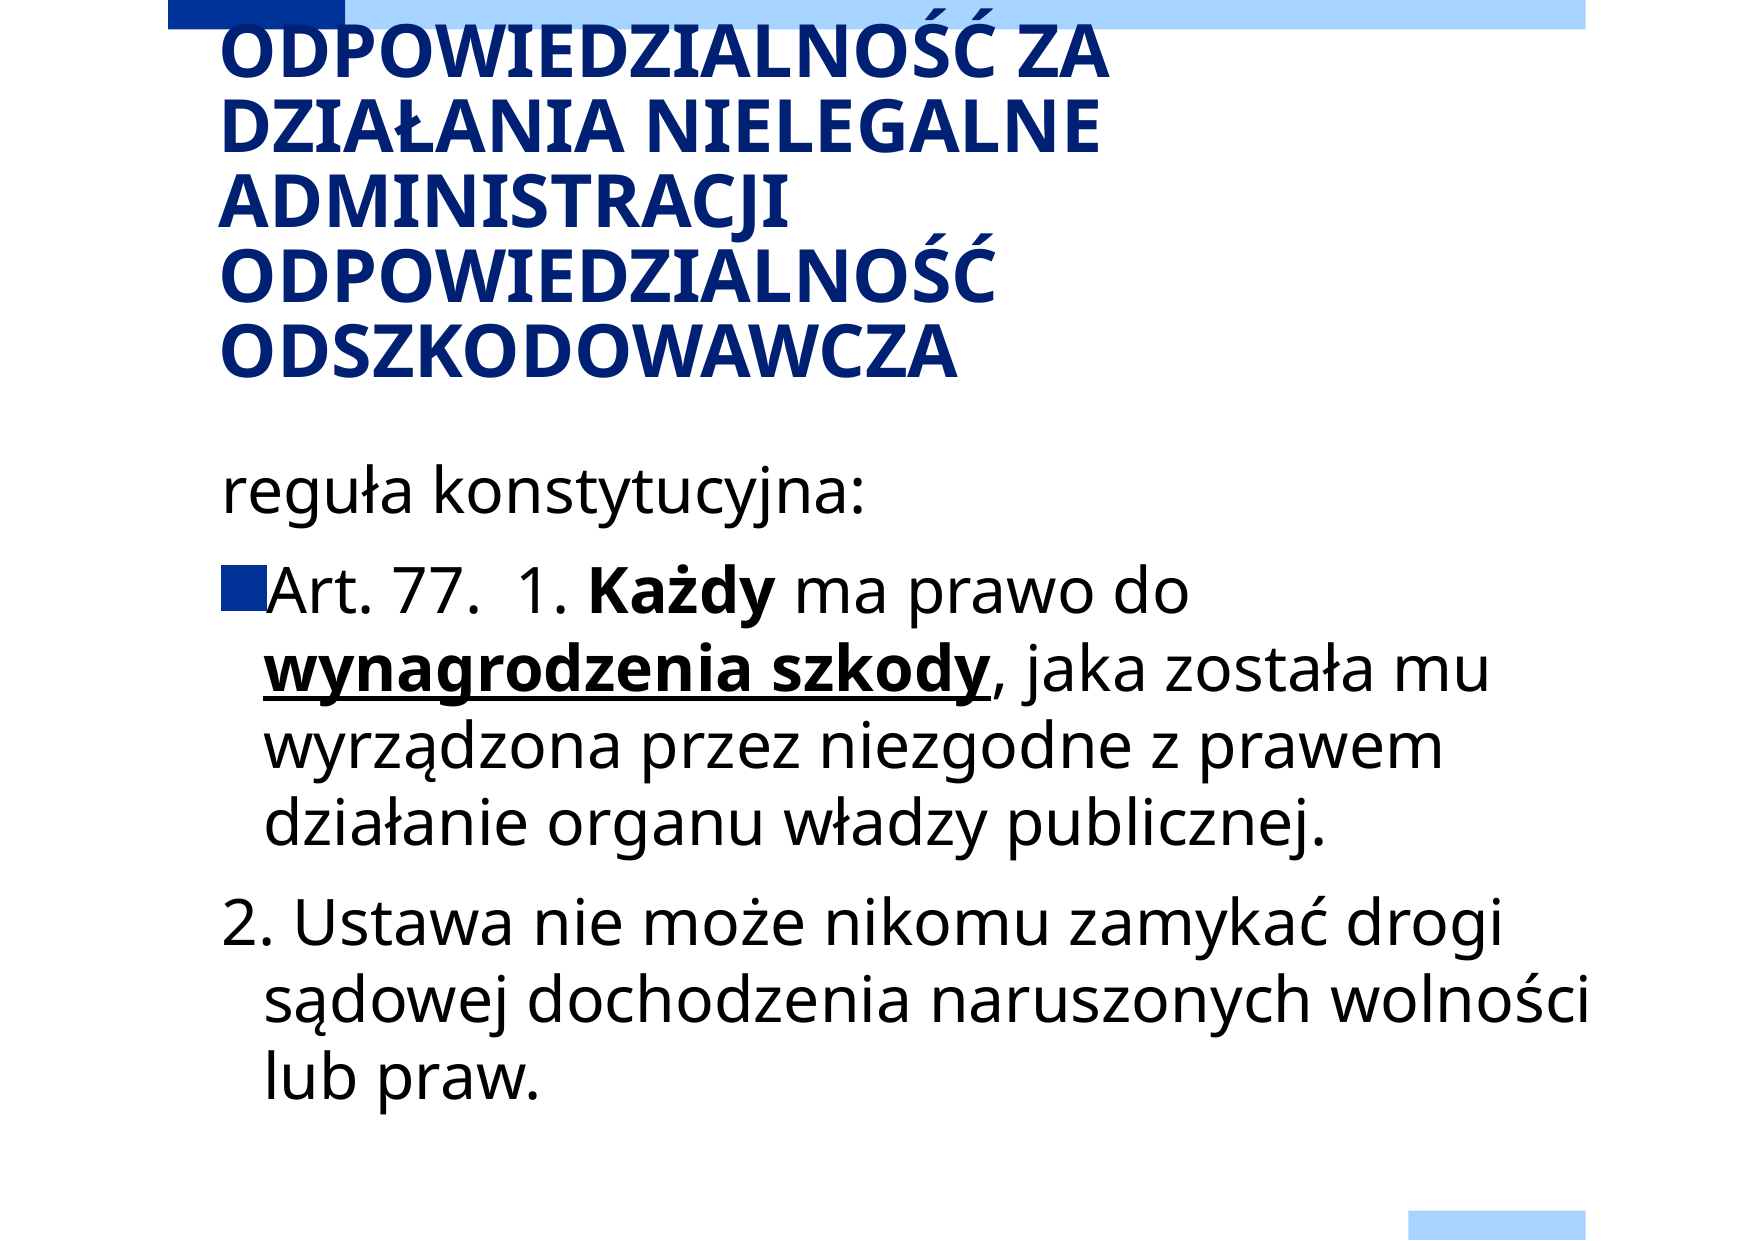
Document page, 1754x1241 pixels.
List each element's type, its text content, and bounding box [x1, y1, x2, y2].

title ODPOWIEDZIALNOŚĆ ZA DZIAŁANIA NIELEGALNE ADMINISTRACJI ODPOWIEDZIALNOŚĆ ODSZKODOWAWCZA [218, 17, 1514, 399]
picture [221, 565, 267, 611]
list reguła konstytucyjna: Art. 77. 1. Każdy ma prawo do wynagrodzenia szkody, jaka została mu wyrządzona przez niezgodne z prawem działanie organu władzy publicznej. 2. Ustawa nie może nikomu zamykać drogi sądowej dochodzenia naruszonych wolności lub praw. [221, 476, 1608, 1167]
